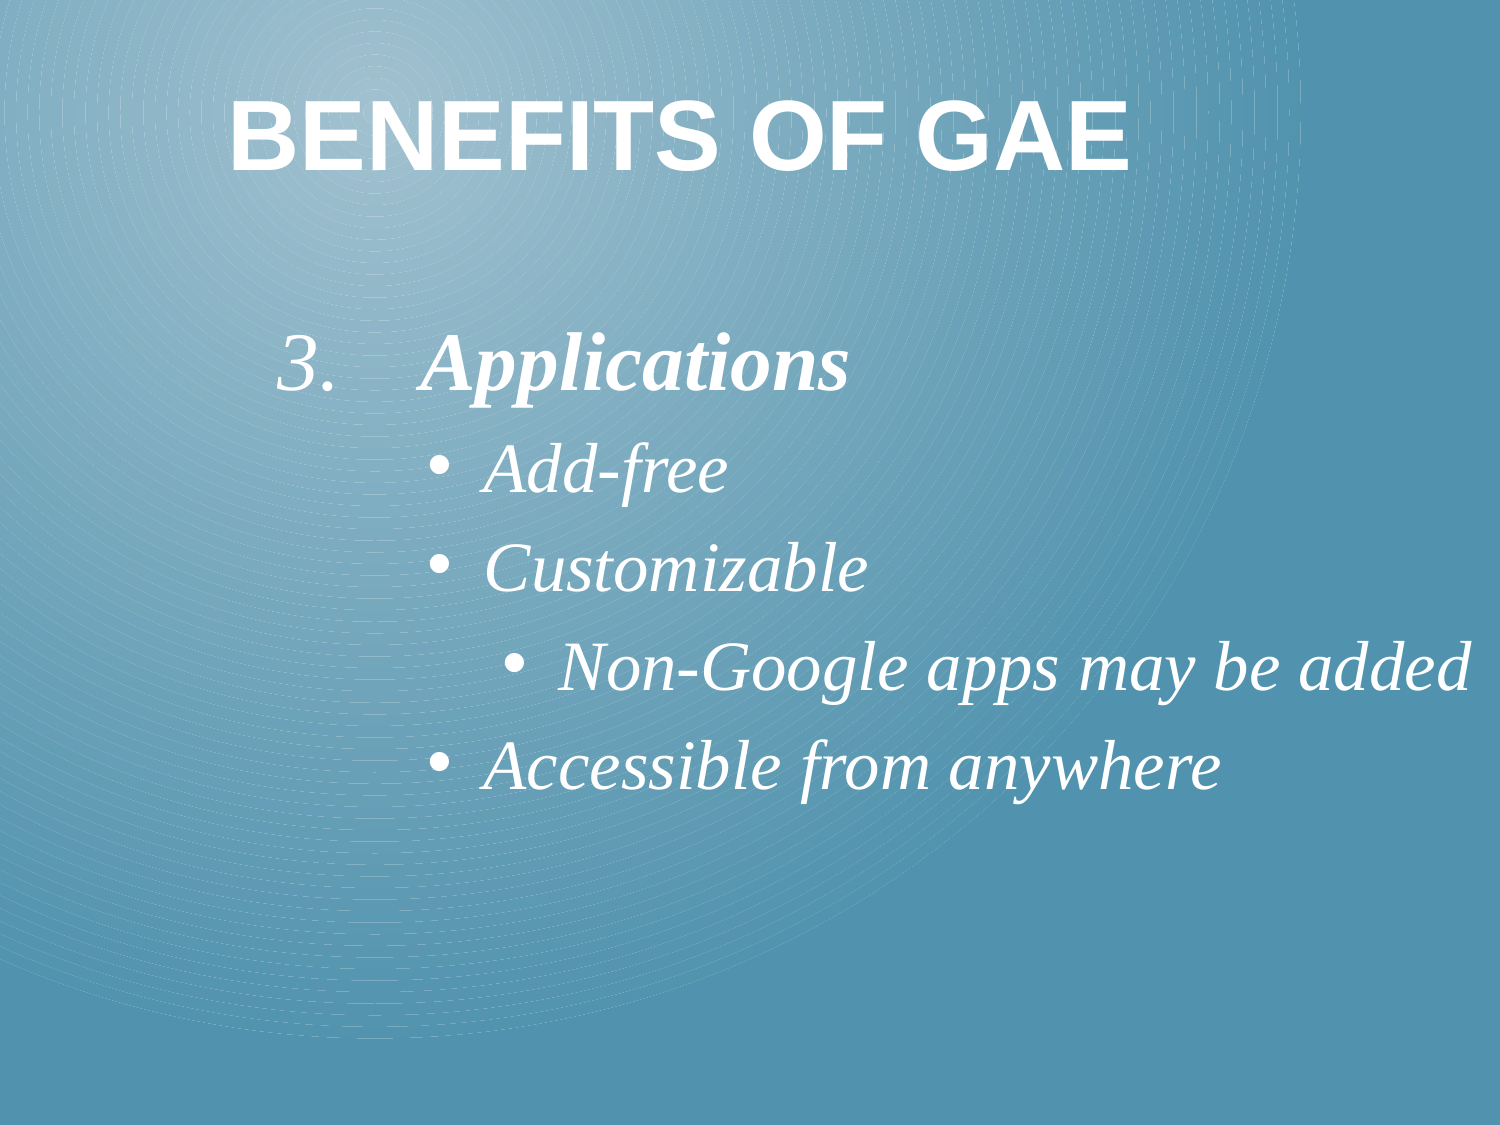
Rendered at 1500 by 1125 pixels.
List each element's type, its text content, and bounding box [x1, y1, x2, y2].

title Benefits of GAE [212, 62, 1225, 221]
list Applications Add-free Customizable Non-Google apps may be added Accessible from anywhere [262, 299, 1500, 825]
